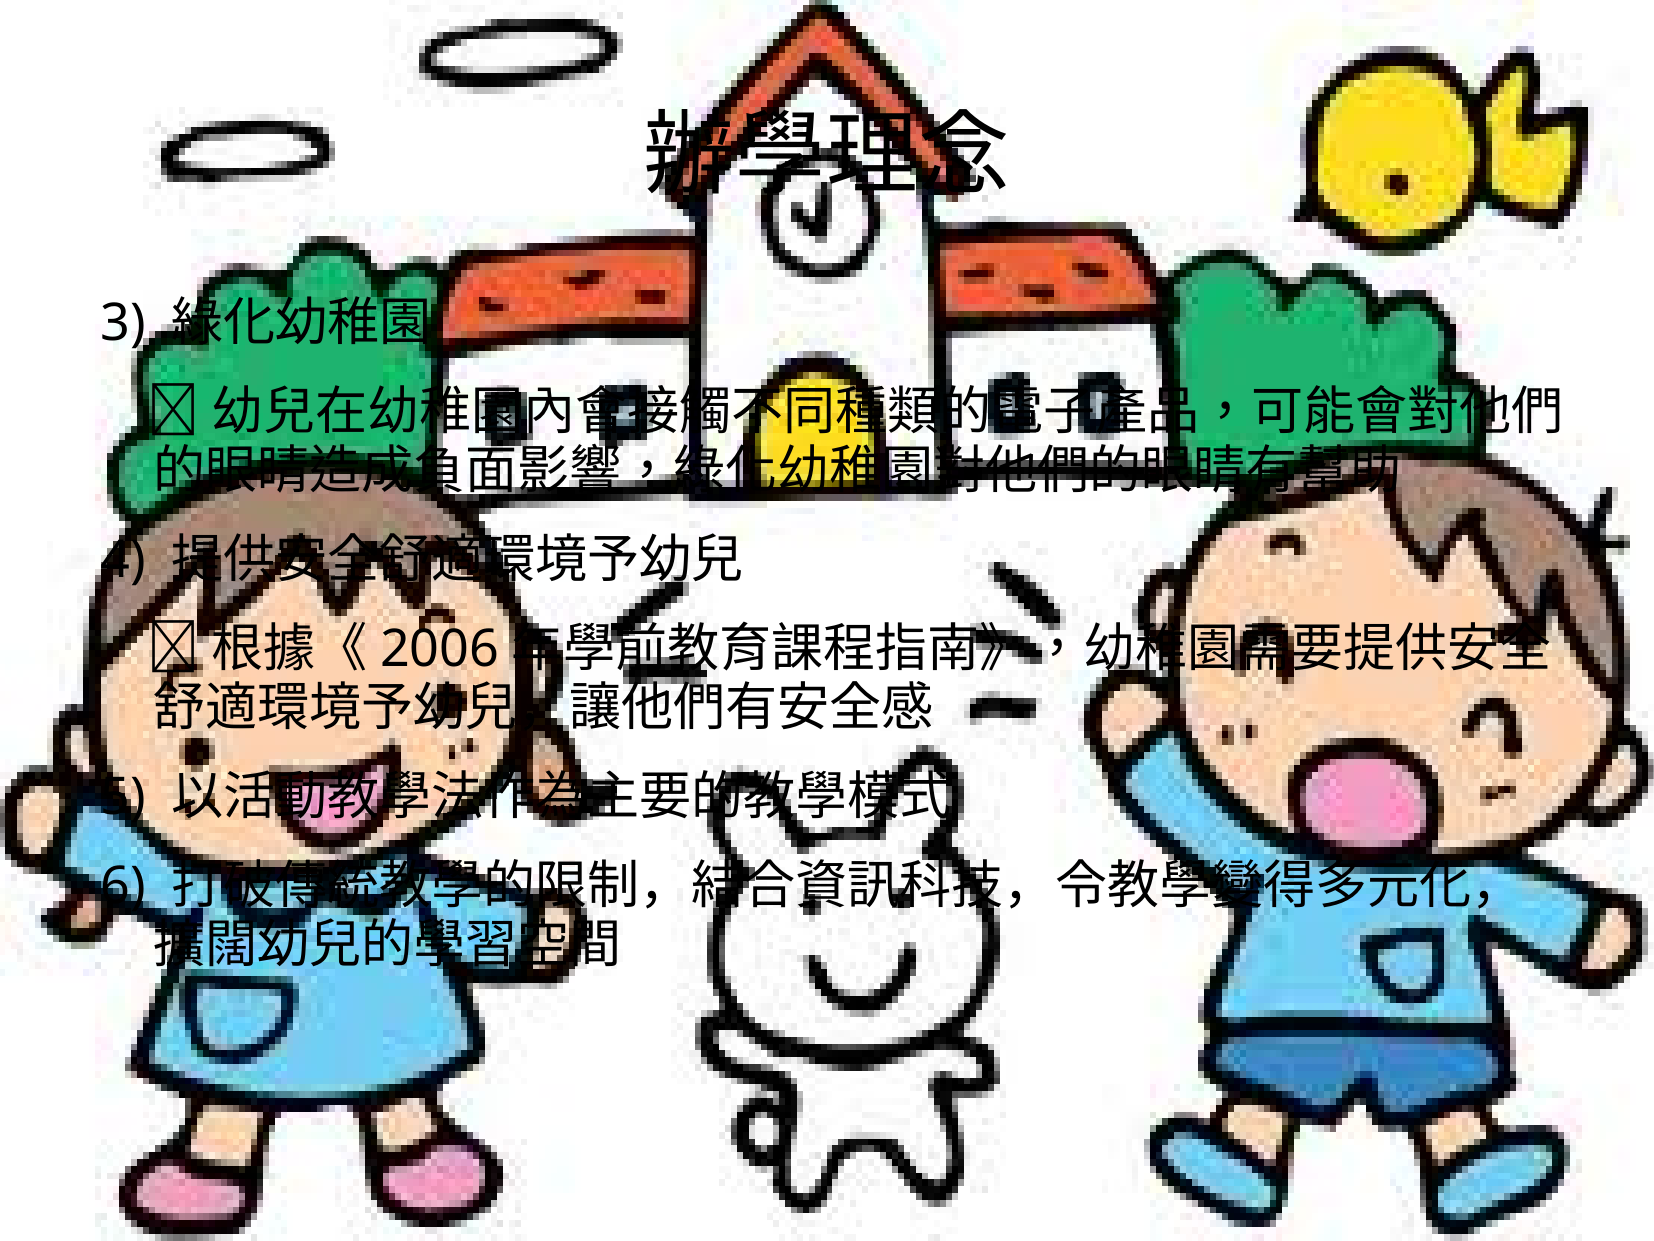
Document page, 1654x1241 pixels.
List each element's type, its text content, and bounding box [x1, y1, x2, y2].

list 3) 綠化幼稚園 幼兒在幼稚園內會接觸不同種類的電子產品，可能會對他們的眼睛造成負面影響，綠化幼稚園對他們的眼睛有幫助 4) 提供安全舒適環境予幼兒 根據《2006年學前教育課程指南》，幼稚園需要提供安全舒適環境予幼兒，讓他們有安全感 5) 以活動教學法作為主要的教學模式 6) 打破傳統教學的限制，結合資訊科技，令教學變得多元化，擴闊幼兒的學習空間 [82, 289, 1571, 1109]
picture [0, 0, 1654, 1241]
title 辦學理念 [82, 49, 1571, 257]
